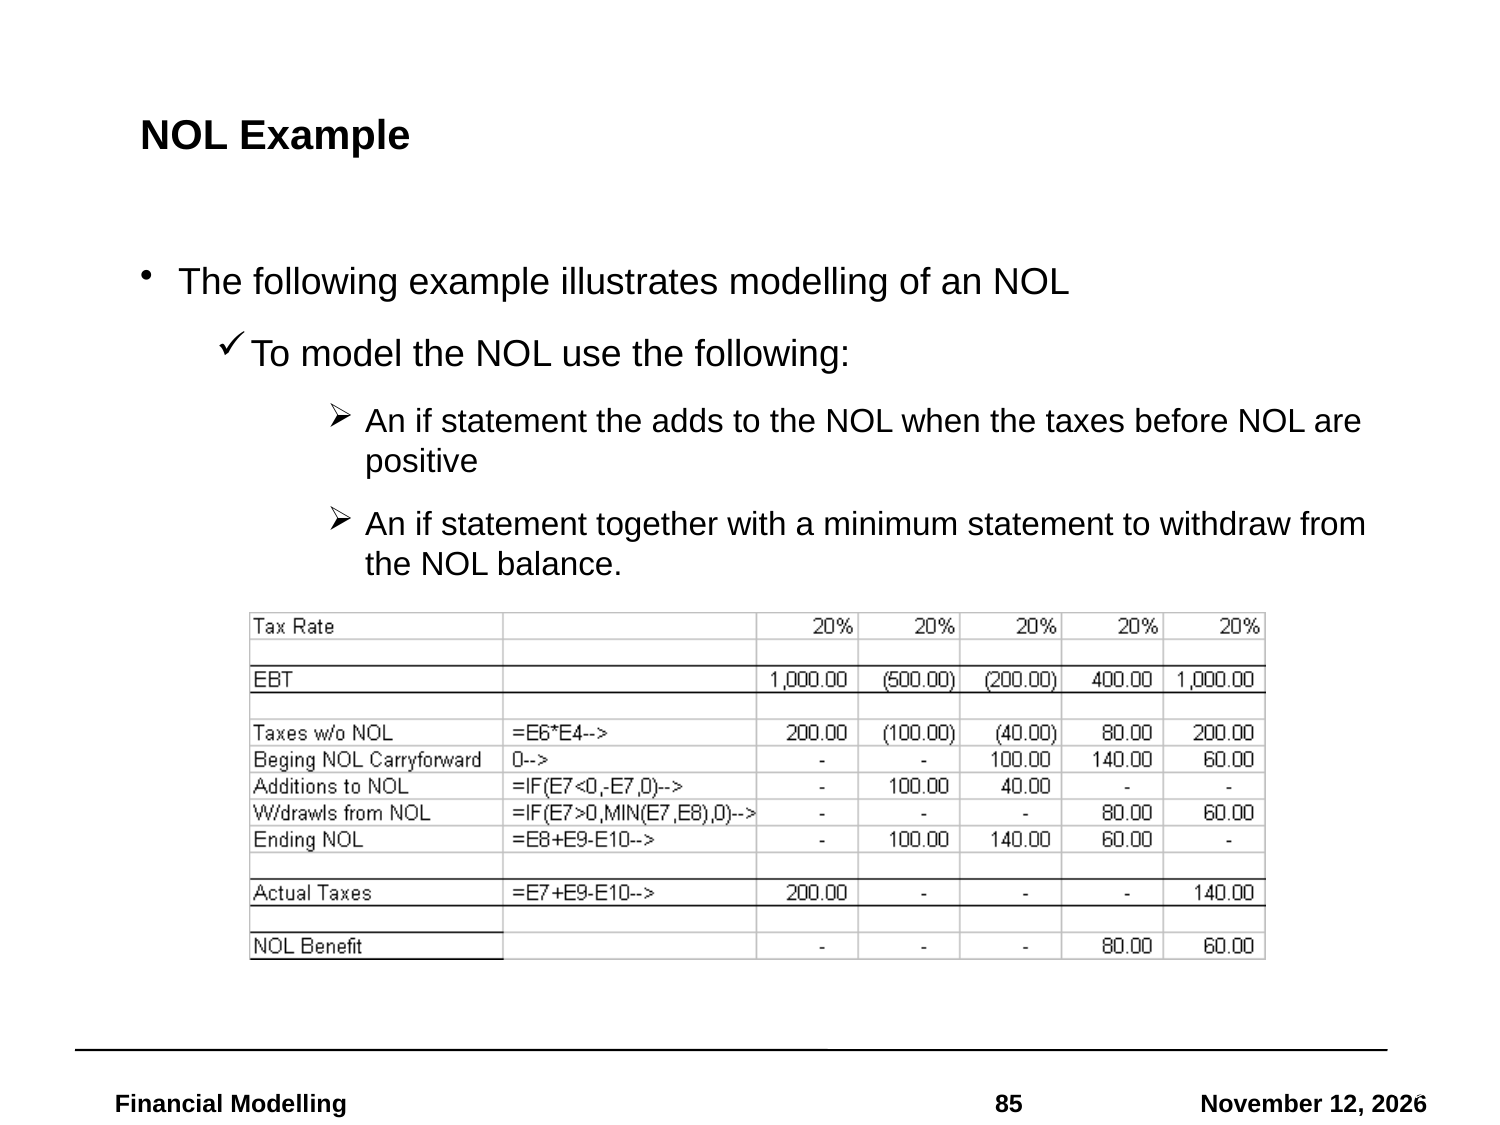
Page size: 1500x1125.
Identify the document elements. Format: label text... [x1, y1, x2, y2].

list The following example illustrates modelling of an NOL To model the NOL use the following: An if statement the adds to the NOL when the taxes before NOL are positive An if statement together with a minimum statement to withdraw from the NOL balance. [124, 249, 1413, 1001]
picture [249, 612, 1266, 960]
title NOL Example [124, 99, 1413, 226]
